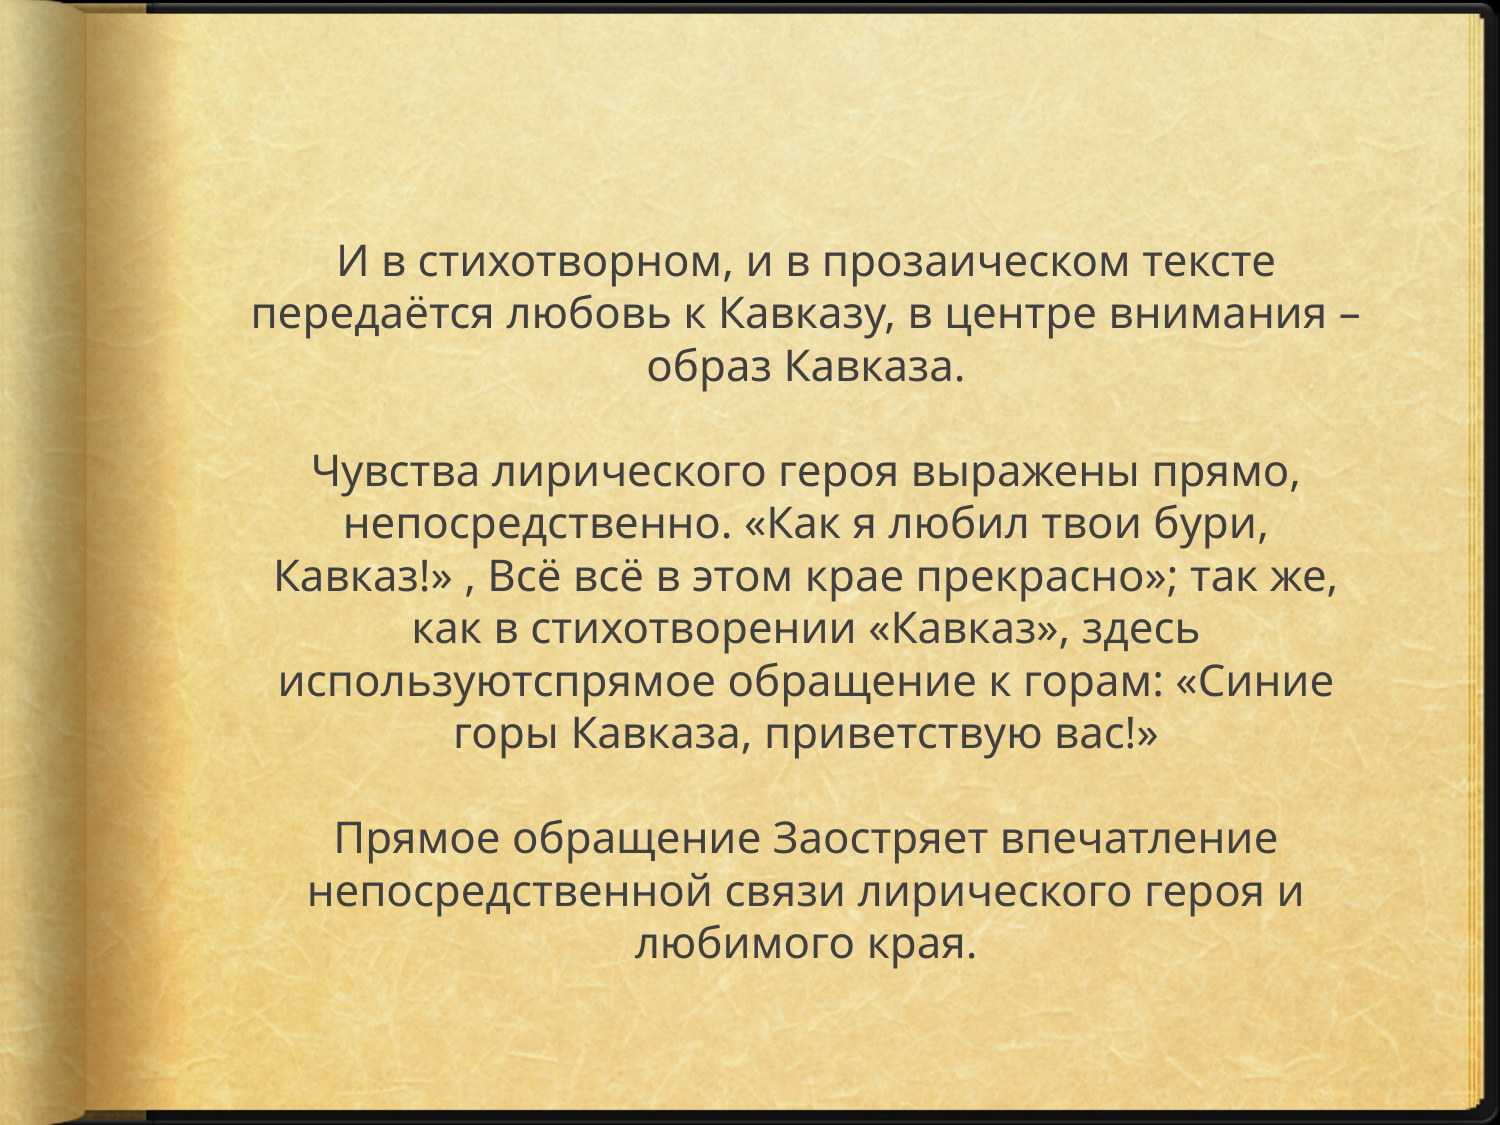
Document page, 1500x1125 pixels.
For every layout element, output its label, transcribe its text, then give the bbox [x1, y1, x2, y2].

picture [0, 0, 1500, 1125]
list И в стихотворном, и в прозаическом тексте передаётся любовь к Кавказу, в центре внимания – образ Кавказа. Чувства лирического героя выражены прямо, непосредственно. «Как я любил твои бури, Кавказ!» , Всё всё в этом крае прекрасно»; так же, как в стихотворении «Кавказ», здесь используютспрямое обращение к горам: «Синие горы Кавказа, приветствую вас!» Прямое обращение Заостряет впечатление непосредственной связи лирического героя и любимого края. [225, 224, 1388, 890]
